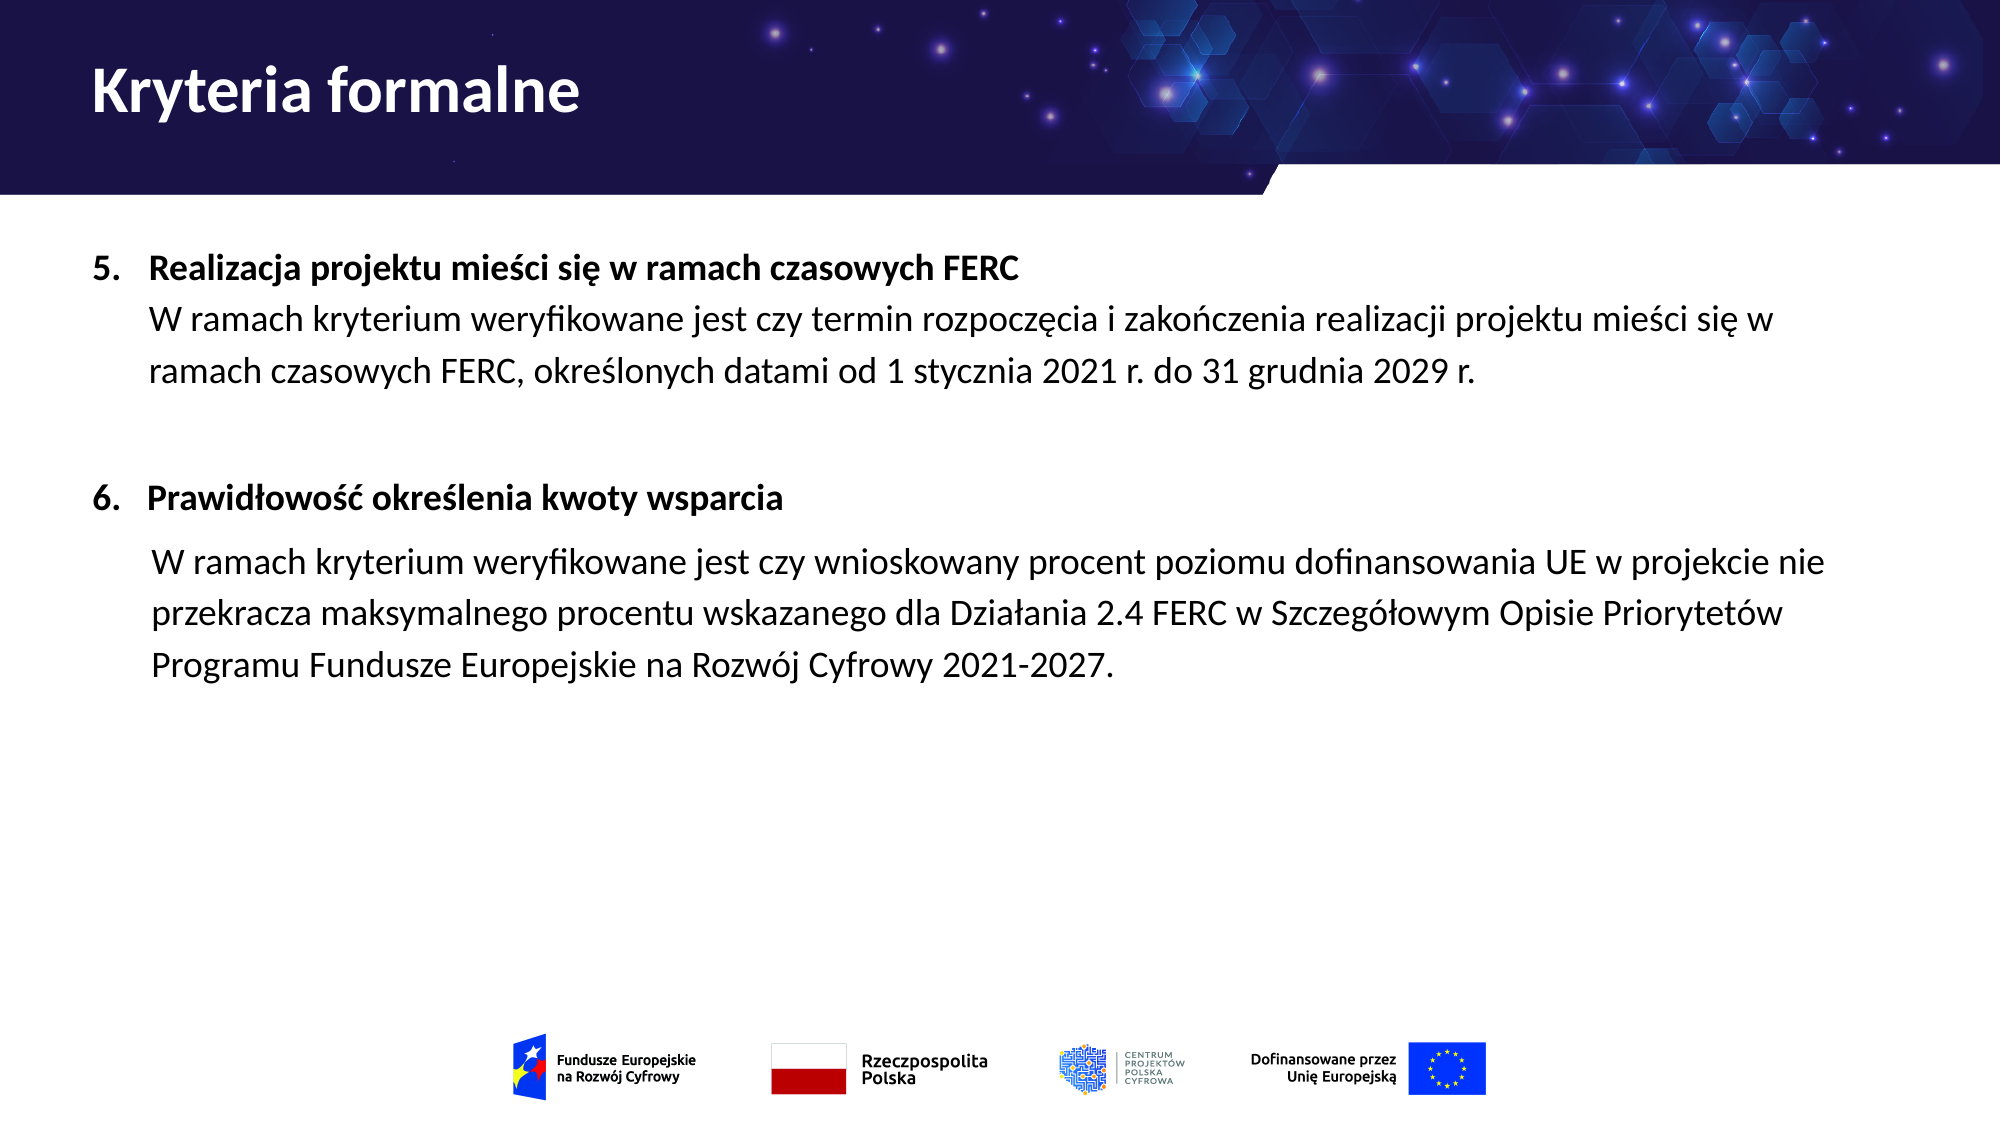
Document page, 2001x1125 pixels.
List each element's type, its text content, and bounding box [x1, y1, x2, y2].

picture [491, 1011, 1509, 1122]
list Realizacja projektu mieści się w ramach czasowych FERC W ramach kryterium weryfikowane jest czy termin rozpoczęcia i zakończenia realizacji projektu mieści się w ramach czasowych FERC, określonych datami od 1 stycznia 2021 r. do 31 grudnia 2029 r. 6. Prawidłowość określenia kwoty wsparcia W ramach kryterium weryfikowane jest czy wnioskowany procent poziomu dofinansowania UE w projekcie nie przekracza maksymalnego procentu wskazanego dla Działania 2.4 FERC w Szczegółowym Opisie Priorytetów Programu Fundusze Europejskie na Rozwój Cyfrowy 2021-2027. [77, 229, 1863, 904]
picture [0, 0, 2000, 195]
title Kryteria formalne [77, 46, 1863, 136]
